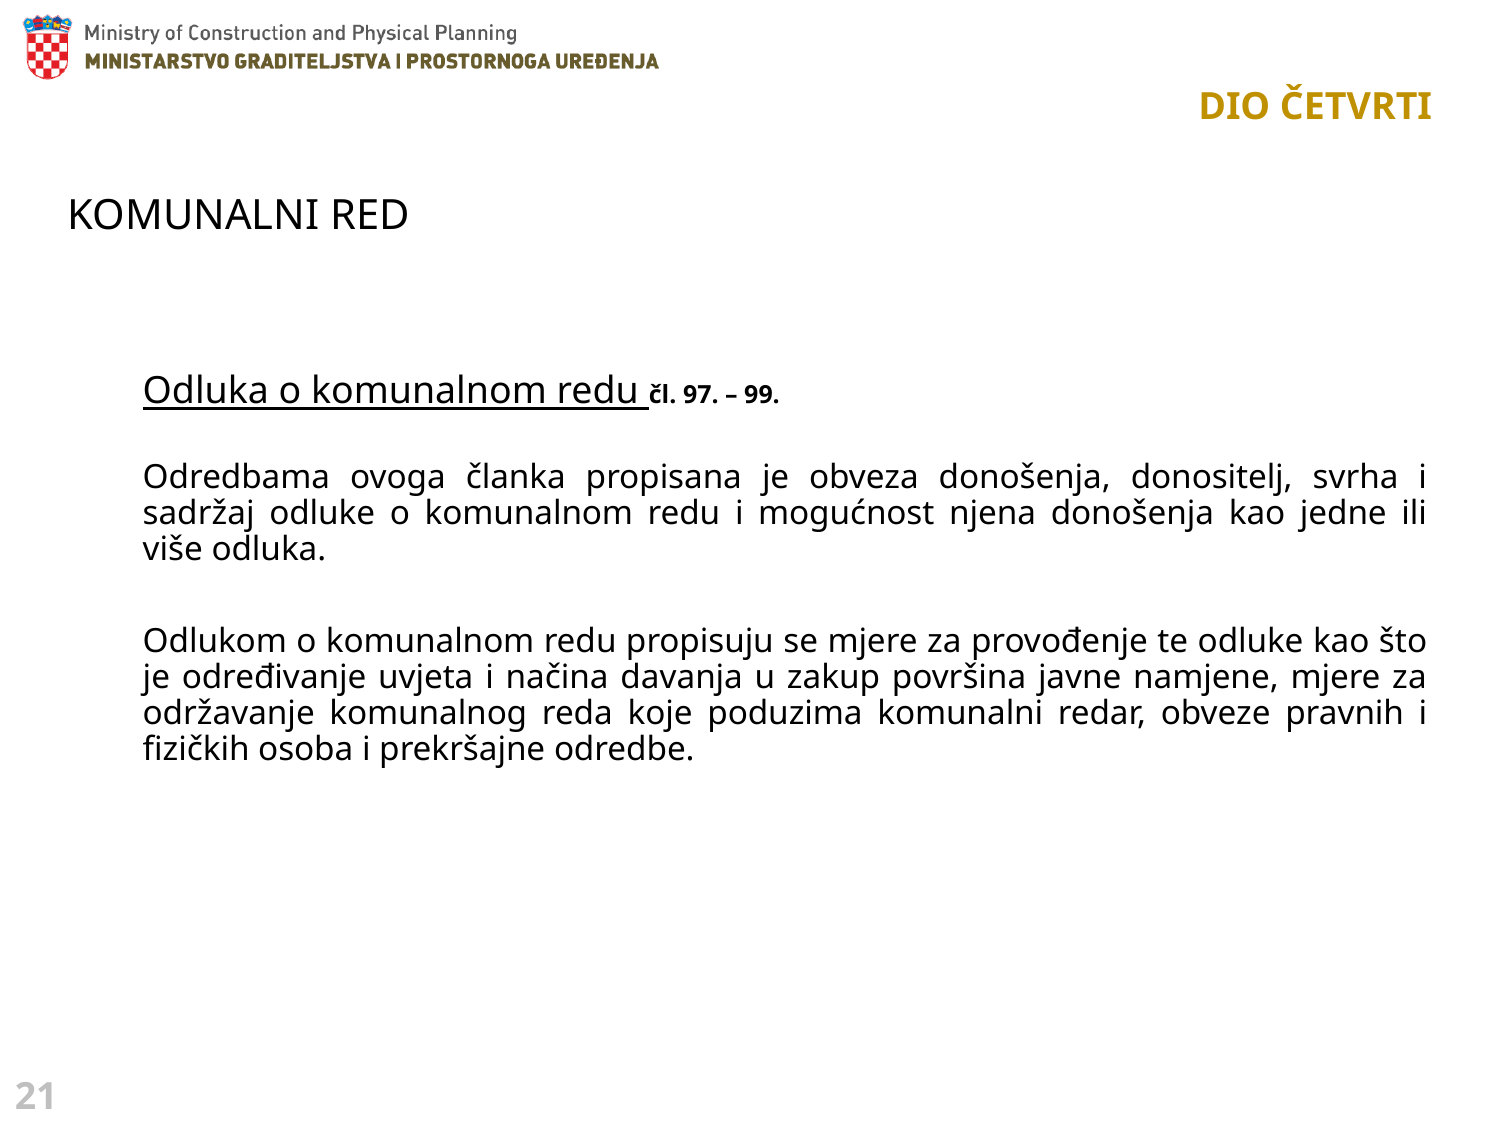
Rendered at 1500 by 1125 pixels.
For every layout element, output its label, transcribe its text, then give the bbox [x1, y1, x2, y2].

text_box 21 [0, 1064, 184, 1125]
picture [0, 0, 689, 100]
list DIO ČETVRTI [1143, 79, 1448, 145]
text_box KOMUNALNI RED Odluka o komunalnom redu čl. 97. – 99. Odredbama ovoga članka propisana je obveza donošenja, donositelj, svrha i sadržaj odluke o komunalnom redu i mogućnost njena donošenja kao jedne ili više odluka. Odlukom o komunalnom redu propisuju se mjere za provođenje te odluke kao što je određivanje uvjeta i načina davanja u zakup površina javne namjene, mjere za održavanje komunalnog reda koje poduzima komunalni redar, obveze pravnih i fizičkih osoba i prekršajne odredbe. [52, 186, 1444, 1038]
